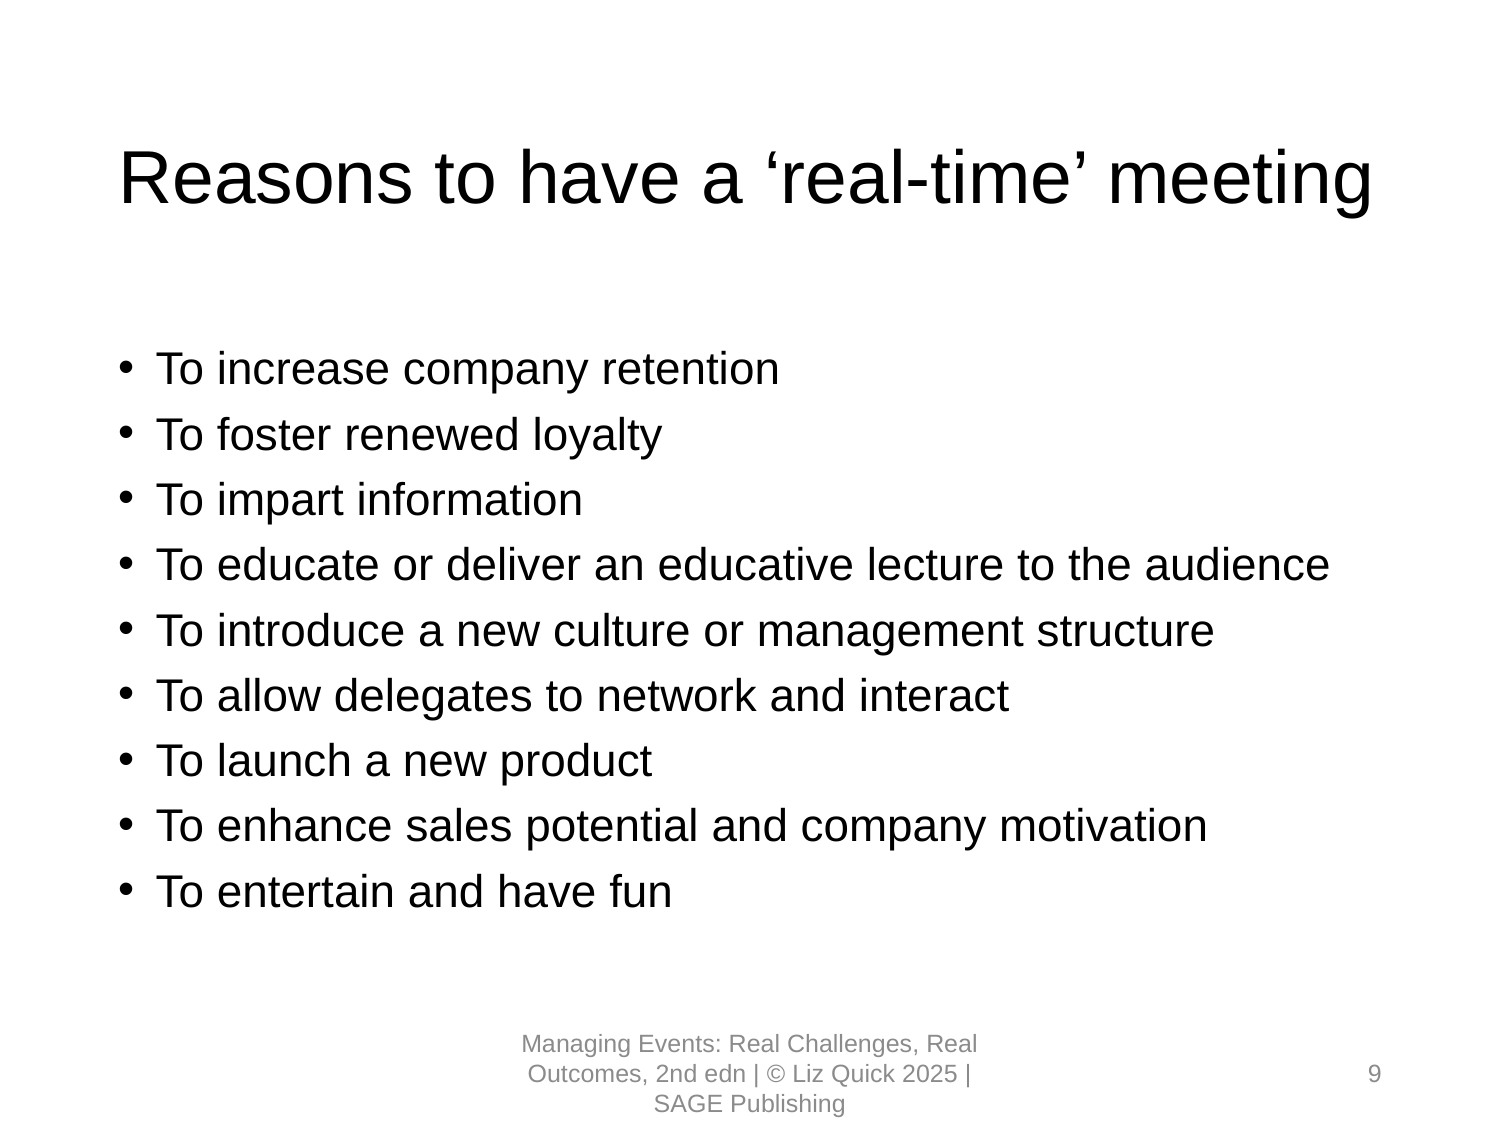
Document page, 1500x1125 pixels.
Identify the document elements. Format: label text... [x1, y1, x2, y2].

title Reasons to have a ‘real-time’ meeting [103, 70, 1397, 288]
footer Managing Events: Real Challenges, Real Outcomes, 2nd edn | © Liz Quick 2025 | SAGE Publishing [496, 1042, 1004, 1103]
list To increase company retention To foster renewed loyalty To impart information To educate or deliver an educative lecture to the audience To introduce a new culture or management structure To allow delegates to network and interact To launch a new product To enhance sales potential and company motivation To entertain and have fun [103, 331, 1397, 1013]
slide_number 9 [1059, 1042, 1397, 1103]
